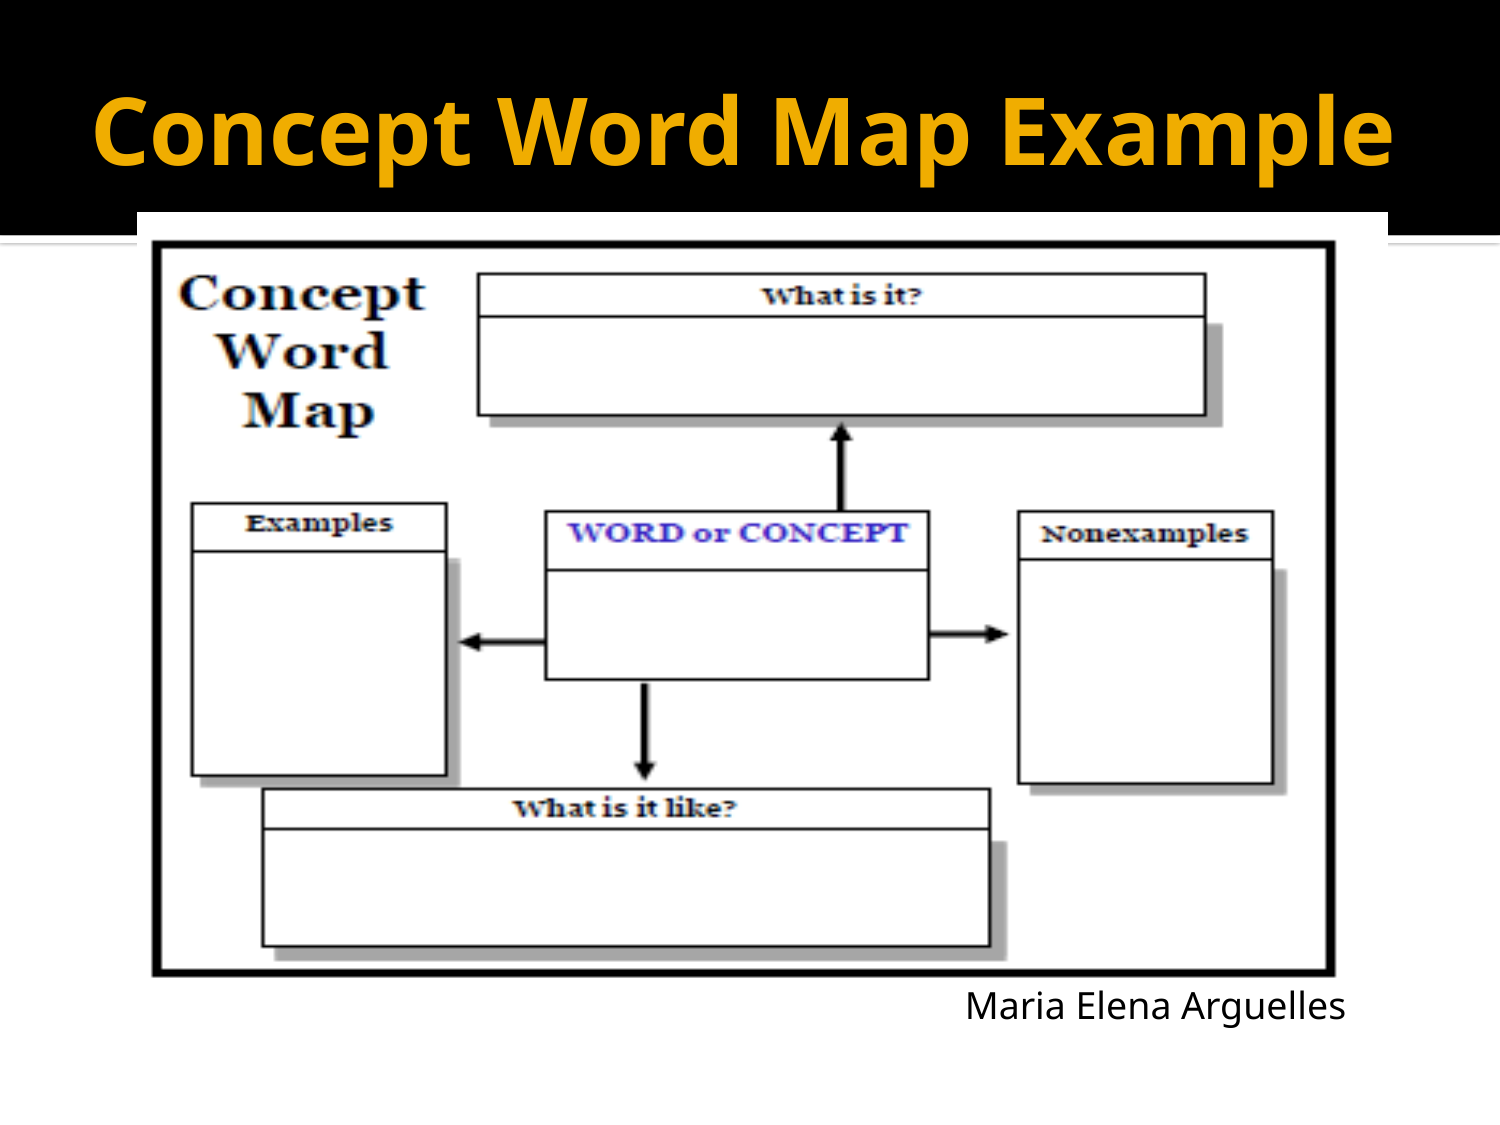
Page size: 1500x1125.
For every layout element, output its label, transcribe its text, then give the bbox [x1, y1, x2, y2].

text_box Maria Elena Arguelles [950, 1026, 1363, 1035]
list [137, 212, 1388, 1019]
title Concept Word Map Example [75, 25, 1425, 231]
